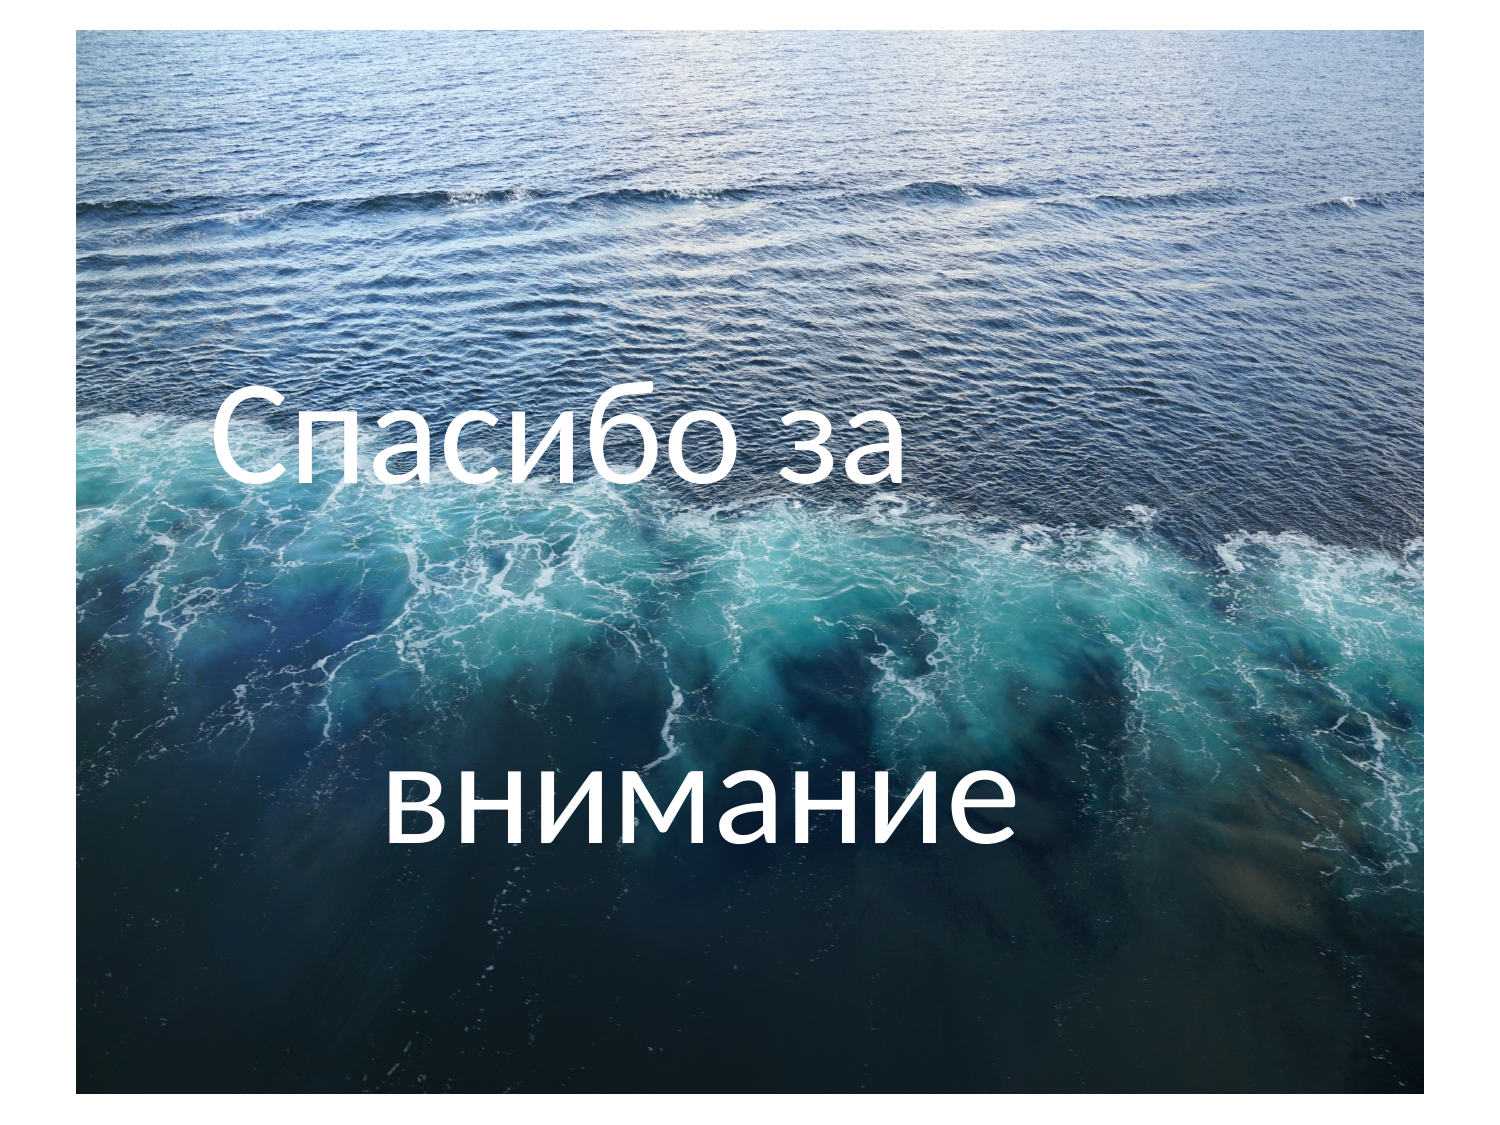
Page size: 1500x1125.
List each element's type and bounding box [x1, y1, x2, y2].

list [76, 30, 1424, 1095]
